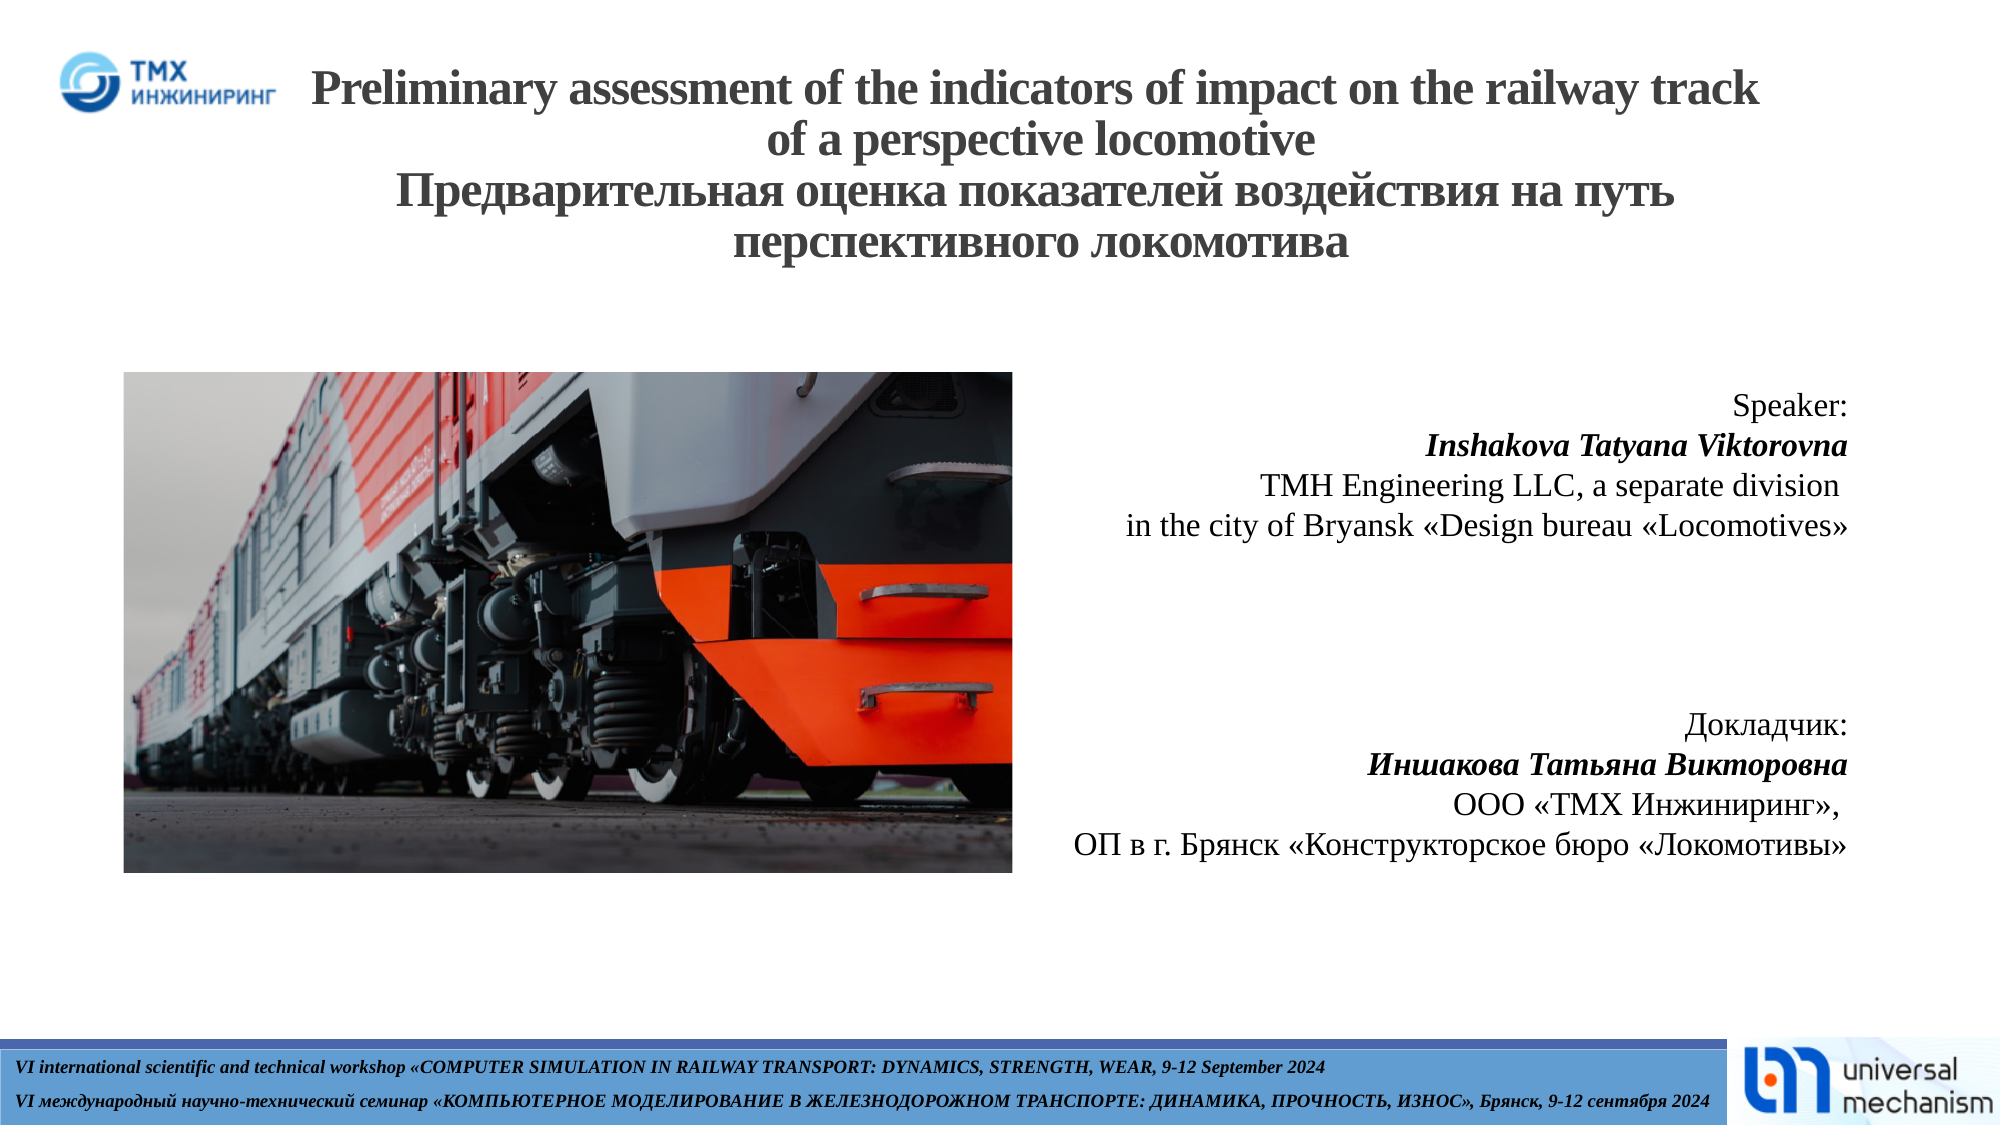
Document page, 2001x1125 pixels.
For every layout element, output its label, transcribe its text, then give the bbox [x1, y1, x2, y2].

title Preliminary assessment of the indicators of impact on the railway track of a perspective locomotive Предварительная оценка показателей воздействия на путь перспективного локомотива [54, 56, 2000, 336]
picture [123, 372, 1013, 874]
text_box VI international scientific and technical workshop «COMPUTER SIMULATION IN RAILWAY TRANSPORT: DYNAMICS, STRENGTH, WEAR, 9-12 September 2024 VI международный научно-технический семинар «КОМПЬЮТЕРНОЕ МОДЕЛИРОВАНИЕ В ЖЕЛЕЗНОДОРОЖНОМ ТРАНСПОРТЕ: ДИНАМИКА, ПРОЧНОСТЬ, ИЗНОС», Брянск, 9-12 сентября 2024 [0, 1047, 1723, 1119]
text_box Speaker: Inshakova Tatyana Viktorovna TMH Engineering LLC, a separate division in the city of Bryansk «Design bureau «Locomotives» Докладчик: Иншакова Татьяна Викторовна ООО «ТМХ Инжиниринг», ОП в г. Брянск «Конструкторское бюро «Локомотивы» [1019, 375, 1864, 870]
picture [1726, 1036, 2000, 1125]
picture [53, 46, 307, 119]
